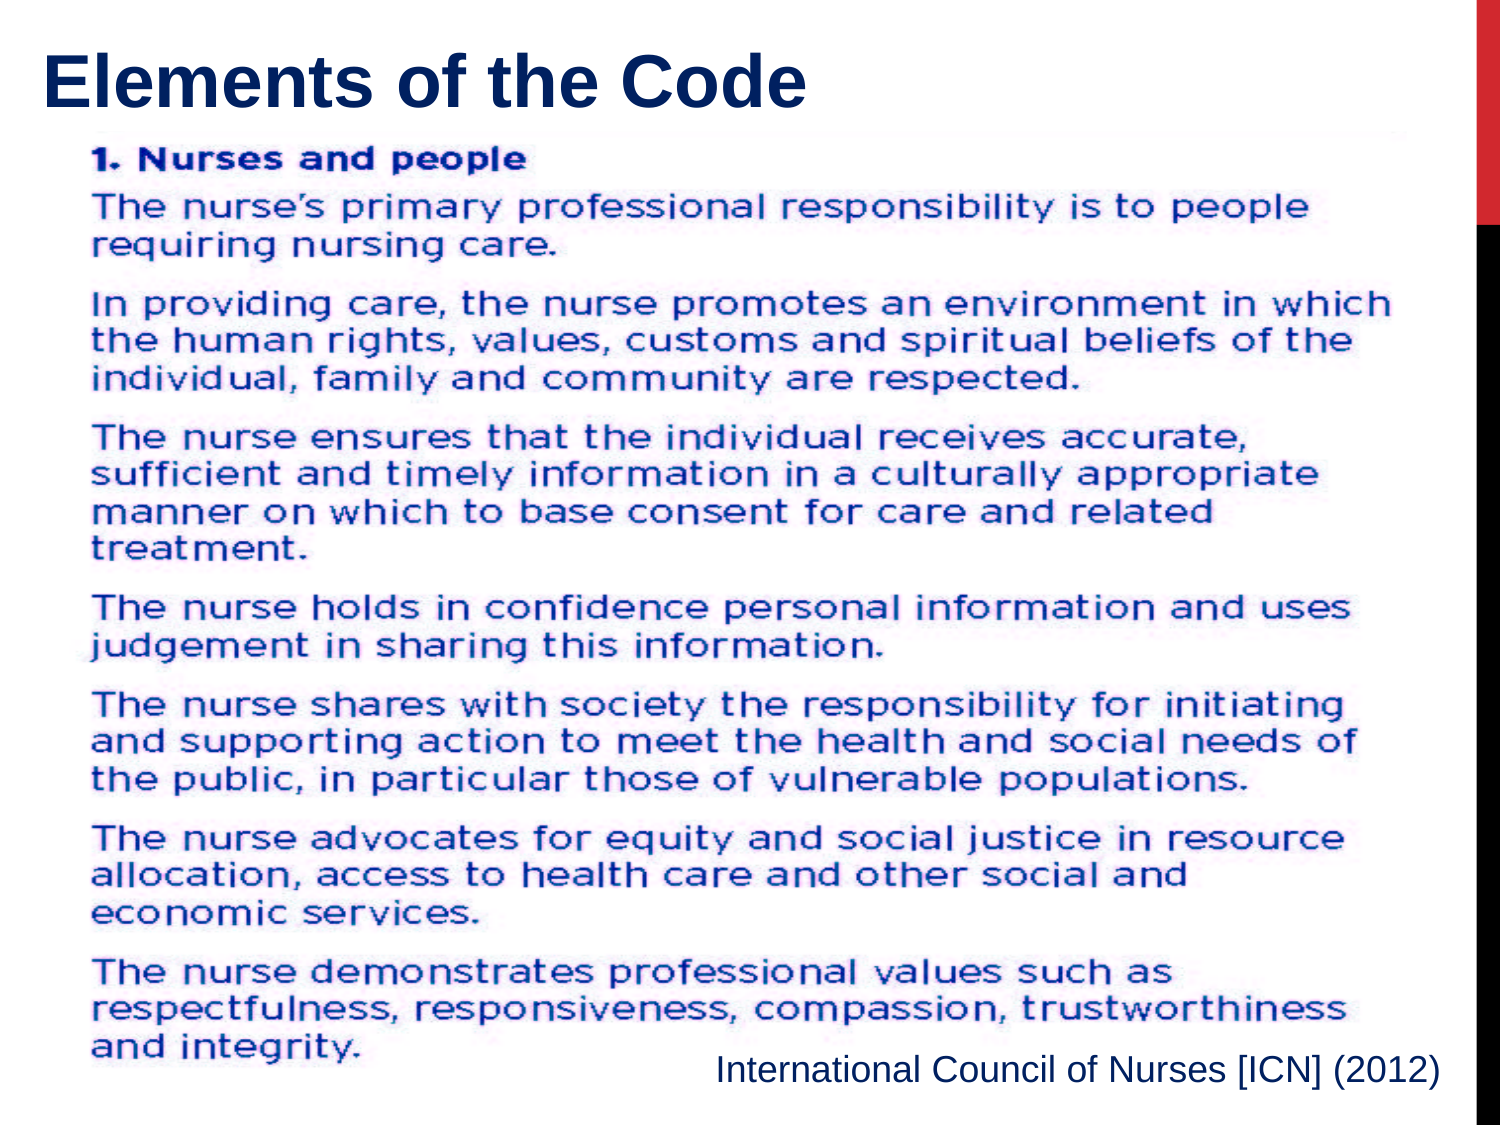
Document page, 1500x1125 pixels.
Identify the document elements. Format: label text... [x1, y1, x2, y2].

picture [68, 130, 1408, 1086]
text_box Elements of the Code [27, 24, 824, 130]
text_box International Council of Nurses [ICN] (2012) [700, 1037, 1457, 1098]
